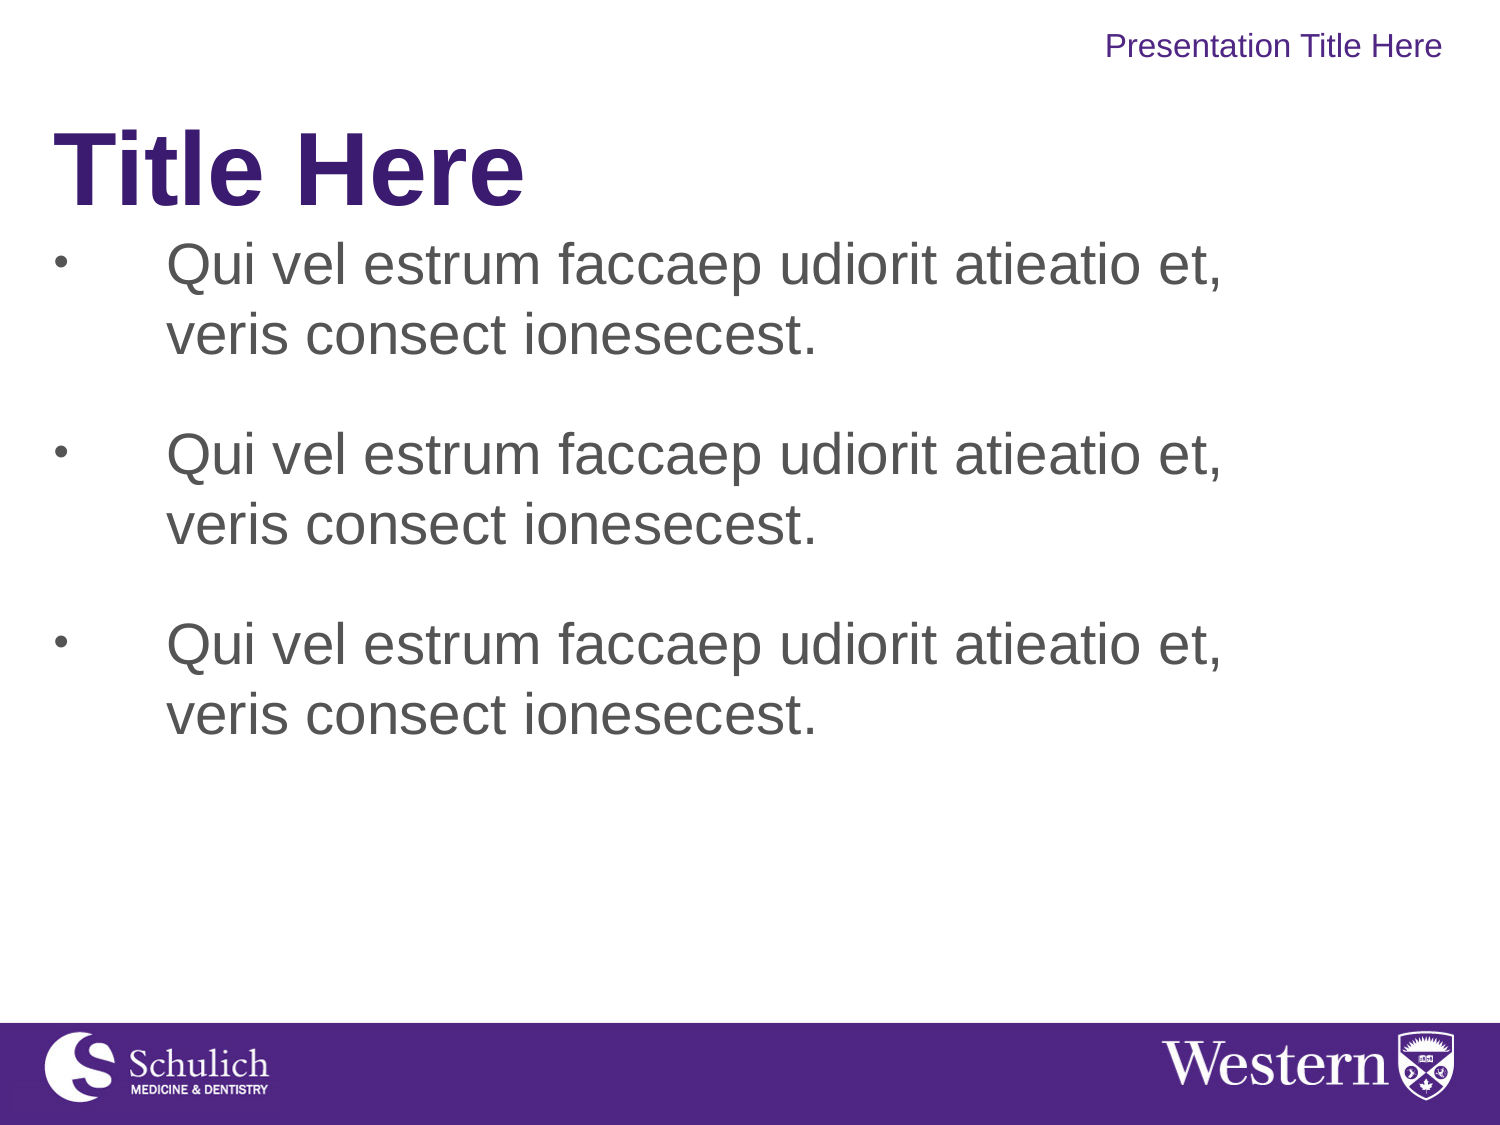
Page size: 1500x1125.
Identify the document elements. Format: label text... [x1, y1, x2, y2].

picture [0, 0, 1500, 1125]
text_box Title Here Qui vel estrum faccaep udiorit atieatio et, veris consect ionesecest. Qui vel estrum faccaep udiorit atieatio et, veris consect ionesecest. Qui vel estrum faccaep udiorit atieatio et, veris consect ionesecest. [38, 94, 1352, 1094]
text_box Presentation Title Here [935, 17, 1459, 72]
